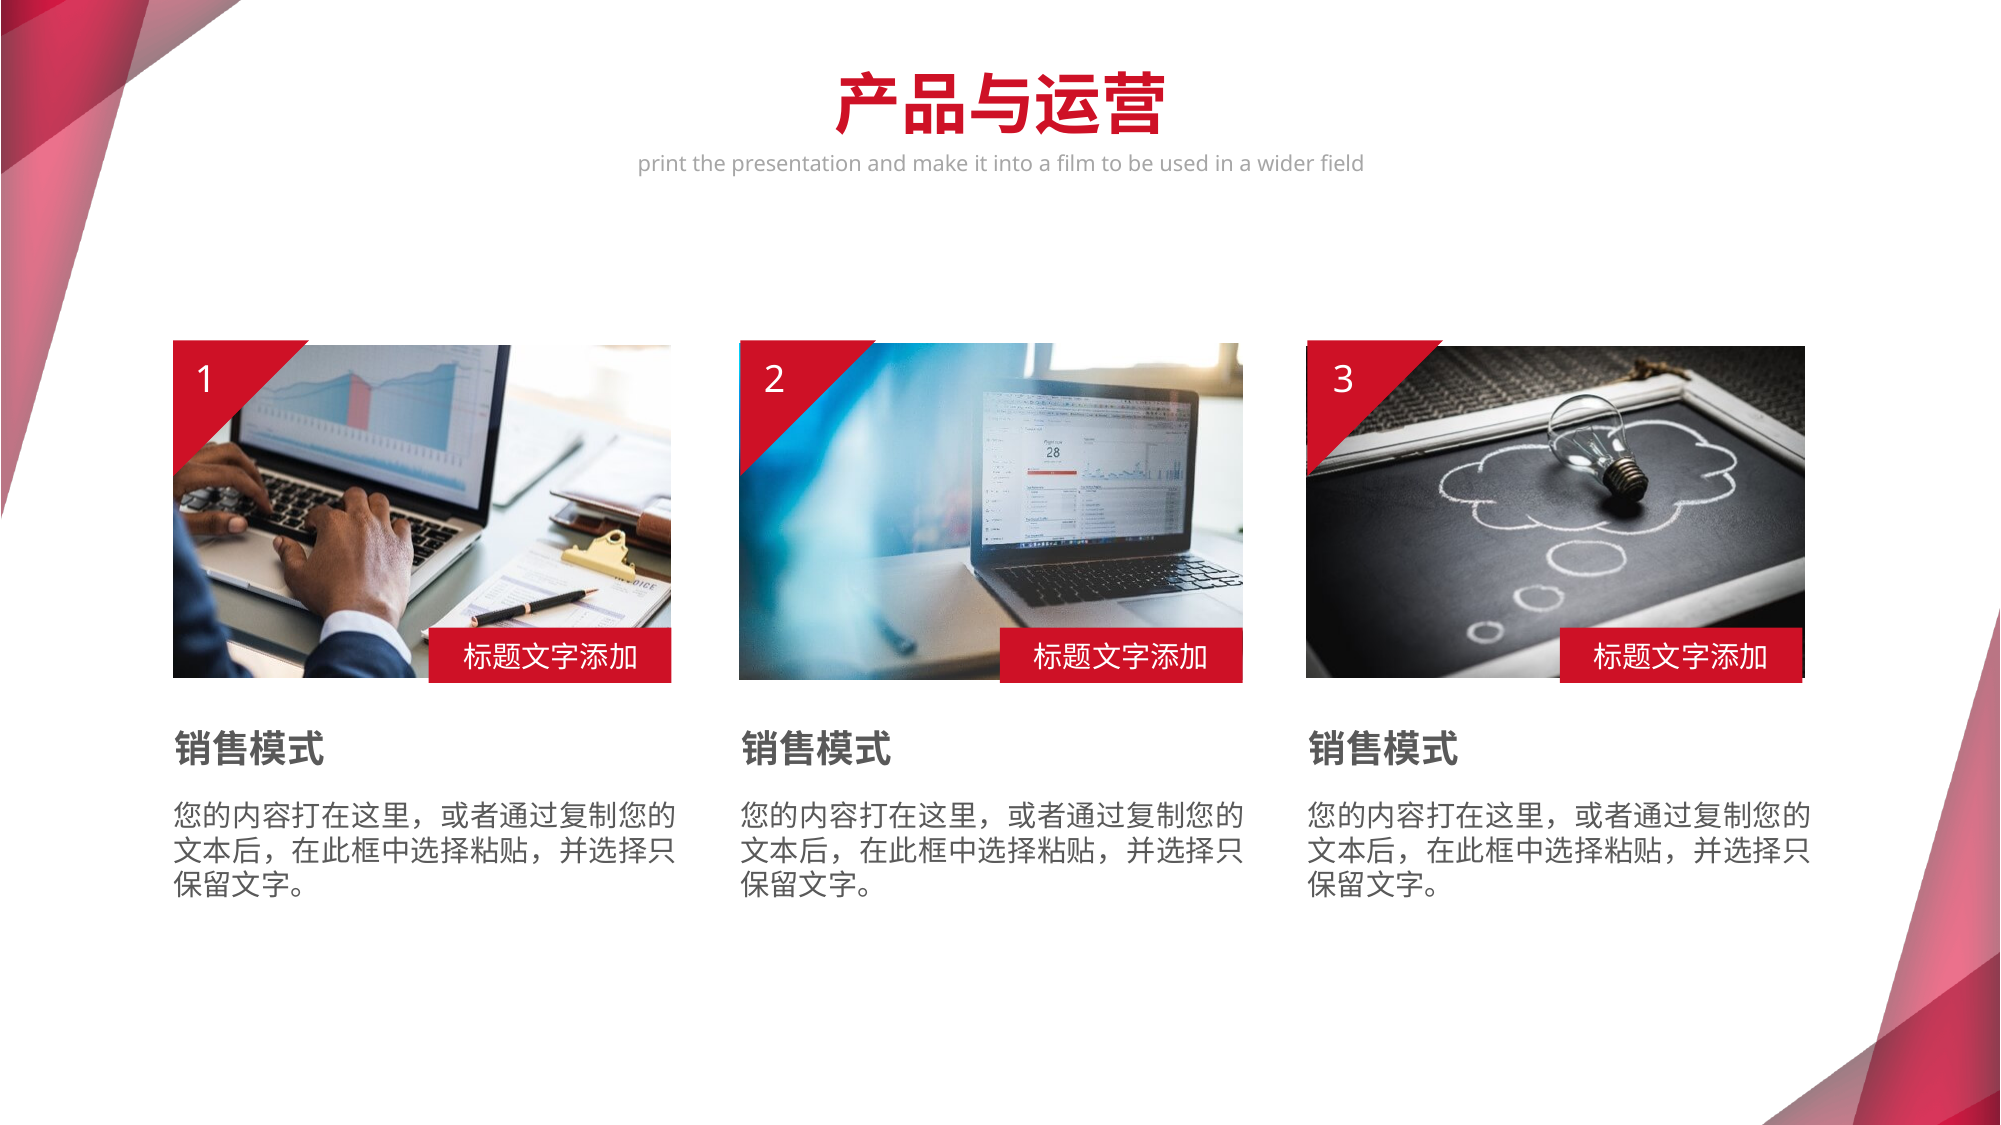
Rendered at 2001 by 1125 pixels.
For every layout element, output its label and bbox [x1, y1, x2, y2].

text_box [1292, 717, 1827, 911]
picture [739, 343, 1243, 680]
picture [2, 0, 671, 678]
picture [1306, 346, 1999, 1125]
text_box [428, 627, 672, 684]
text_box [739, 339, 879, 343]
text_box [158, 717, 693, 911]
text_box [544, 54, 1459, 184]
text_box [999, 627, 1244, 684]
text_box [1306, 339, 1446, 346]
picture [739, 343, 872, 490]
text_box [725, 717, 1260, 911]
text_box [1559, 678, 1803, 684]
text_box [172, 339, 312, 345]
